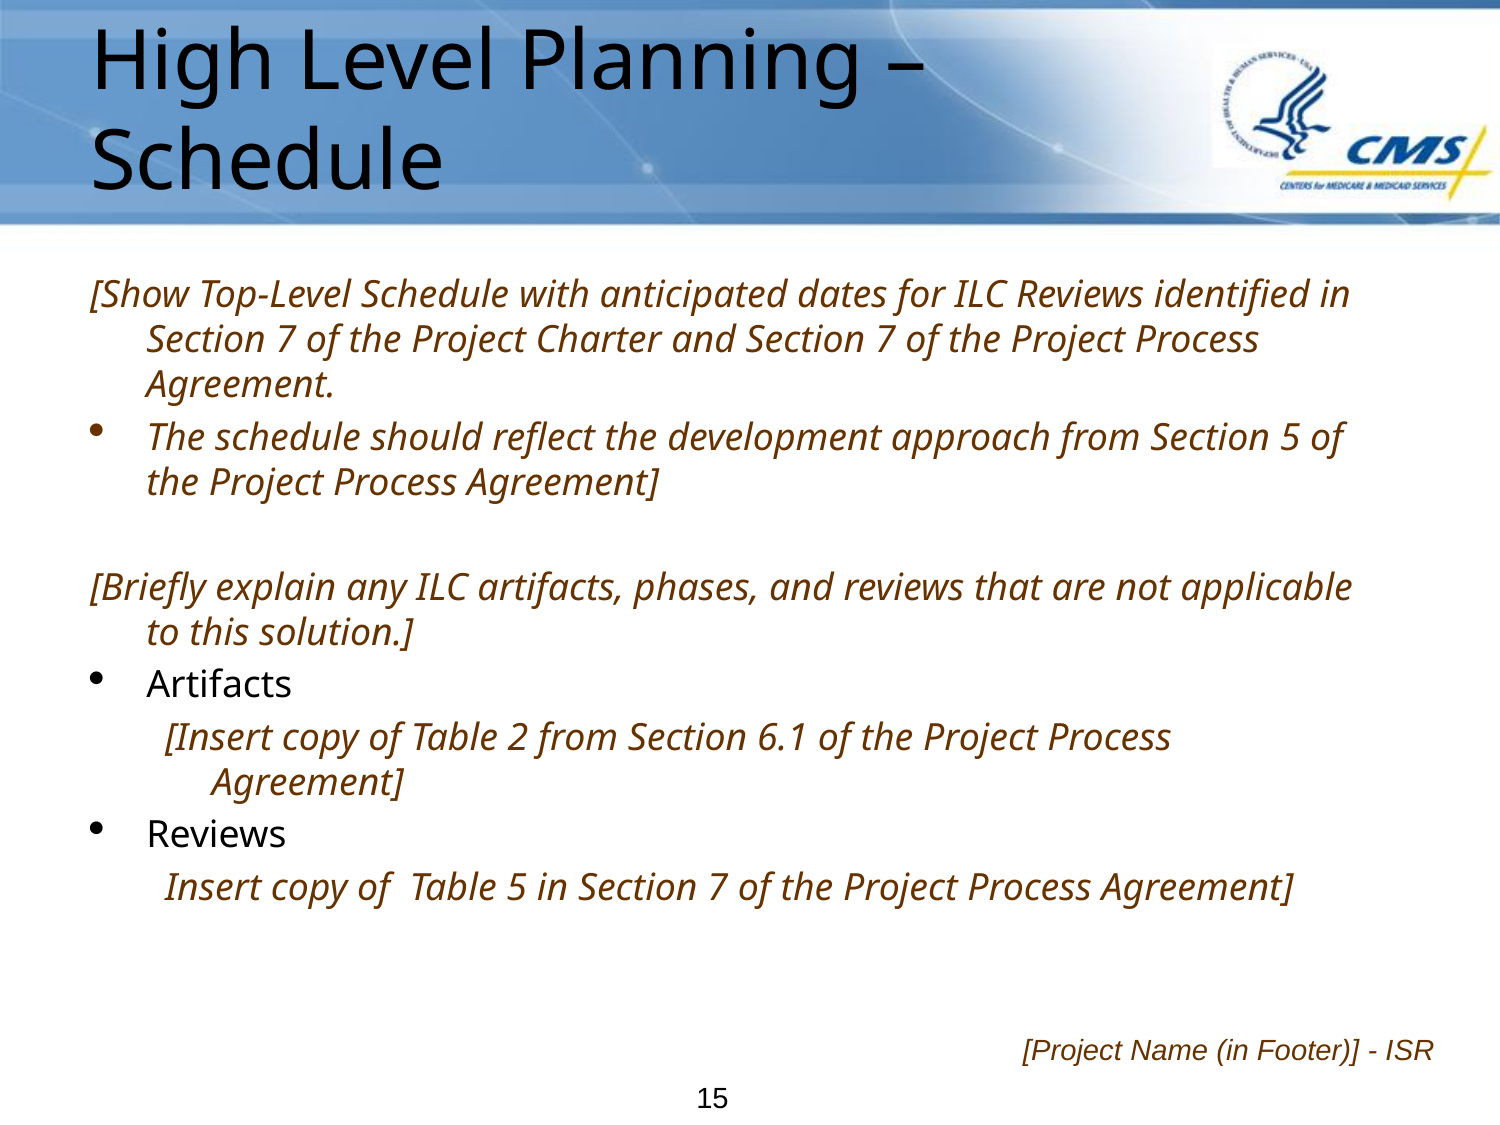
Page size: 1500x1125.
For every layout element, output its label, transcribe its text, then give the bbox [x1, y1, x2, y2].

slide_number 15 [537, 1088, 888, 1125]
footer [Project Name (in Footer)] - ISR [912, 1023, 1451, 1103]
picture [0, 0, 1500, 1125]
title High Level Planning – Schedule [74, 12, 1426, 201]
list [Show Top-Level Schedule with anticipated dates for ILC Reviews identified in Section 7 of the Project Charter and Section 7 of the Project Process Agreement. The schedule should reflect the development approach from Section 5 of the Project Process Agreement] [Briefly explain any ILC artifacts, phases, and reviews that are not applicable to this solution.] Artifacts [Insert copy of Table 2 from Section 6.1 of the Project Process Agreement] Reviews Insert copy of Table 5 in Section 7 of the Project Process Agreement] [74, 262, 1388, 1088]
